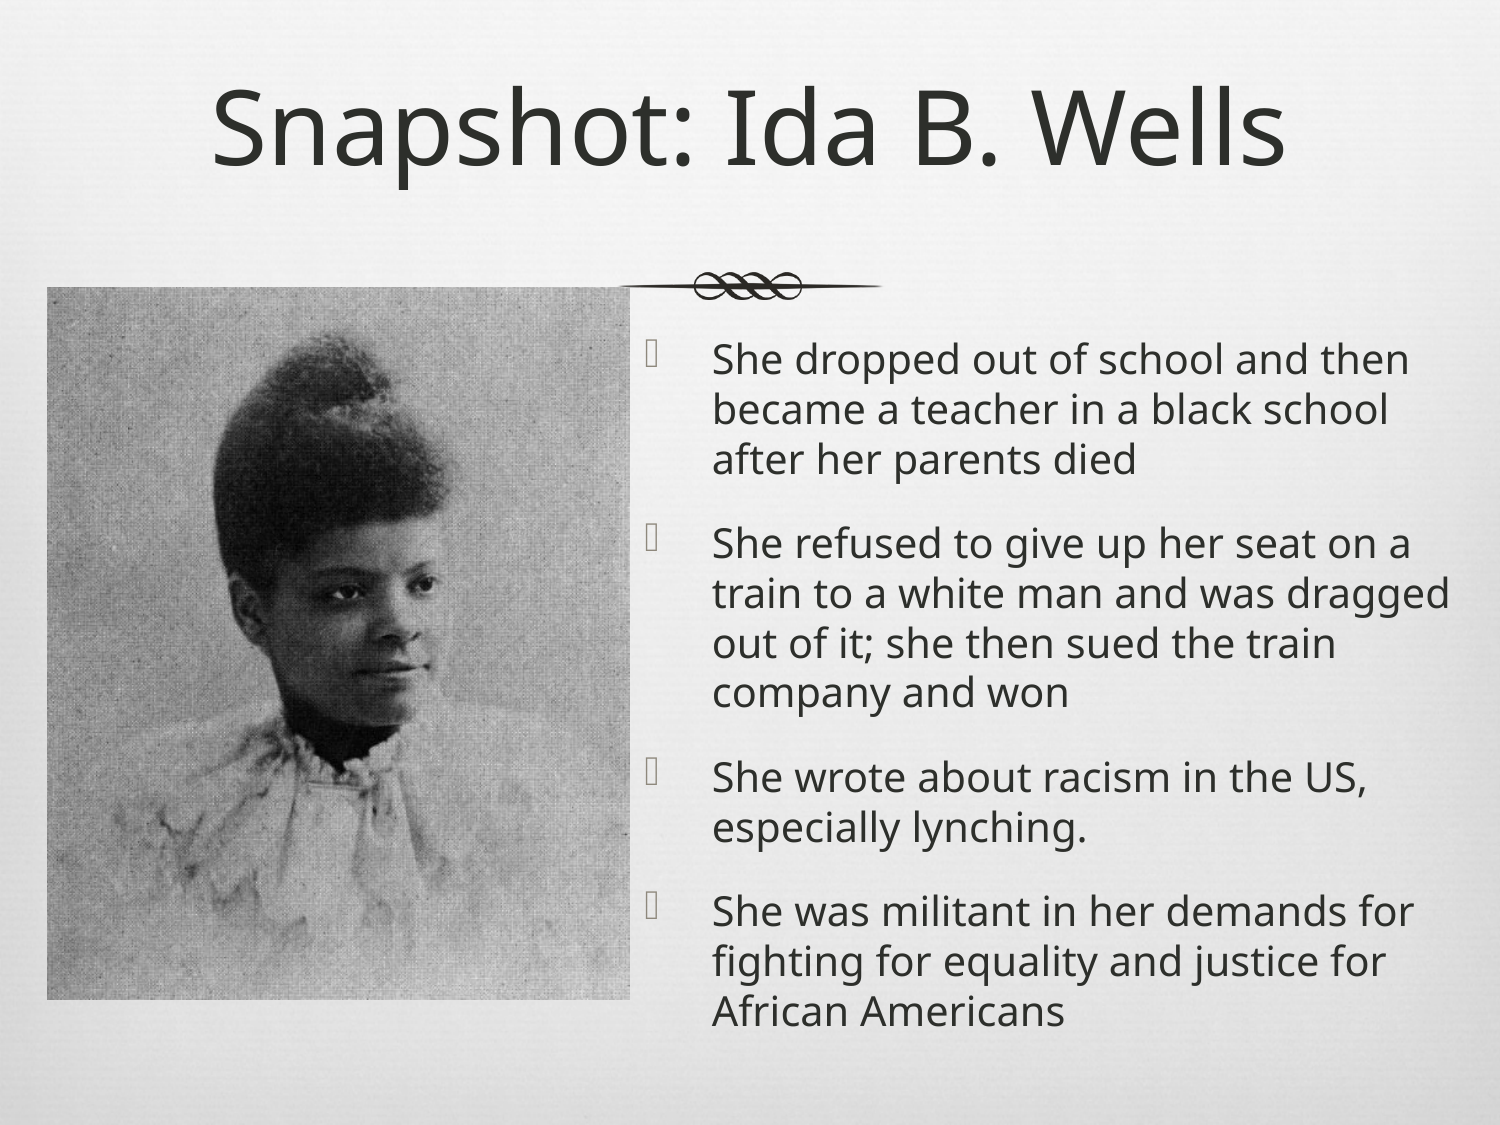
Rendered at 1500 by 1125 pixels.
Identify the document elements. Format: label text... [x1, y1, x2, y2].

picture [47, 272, 885, 1000]
list She dropped out of school and then became a teacher in a black school after her parents died She refused to give up her seat on a train to a white man and was dragged out of it; she then sued the train company and won She wrote about racism in the US, especially lynching. She was militant in her demands for fighting for equality and justice for African Americans [629, 325, 1500, 1051]
title Snapshot: Ida B. Wells [112, 11, 1388, 236]
